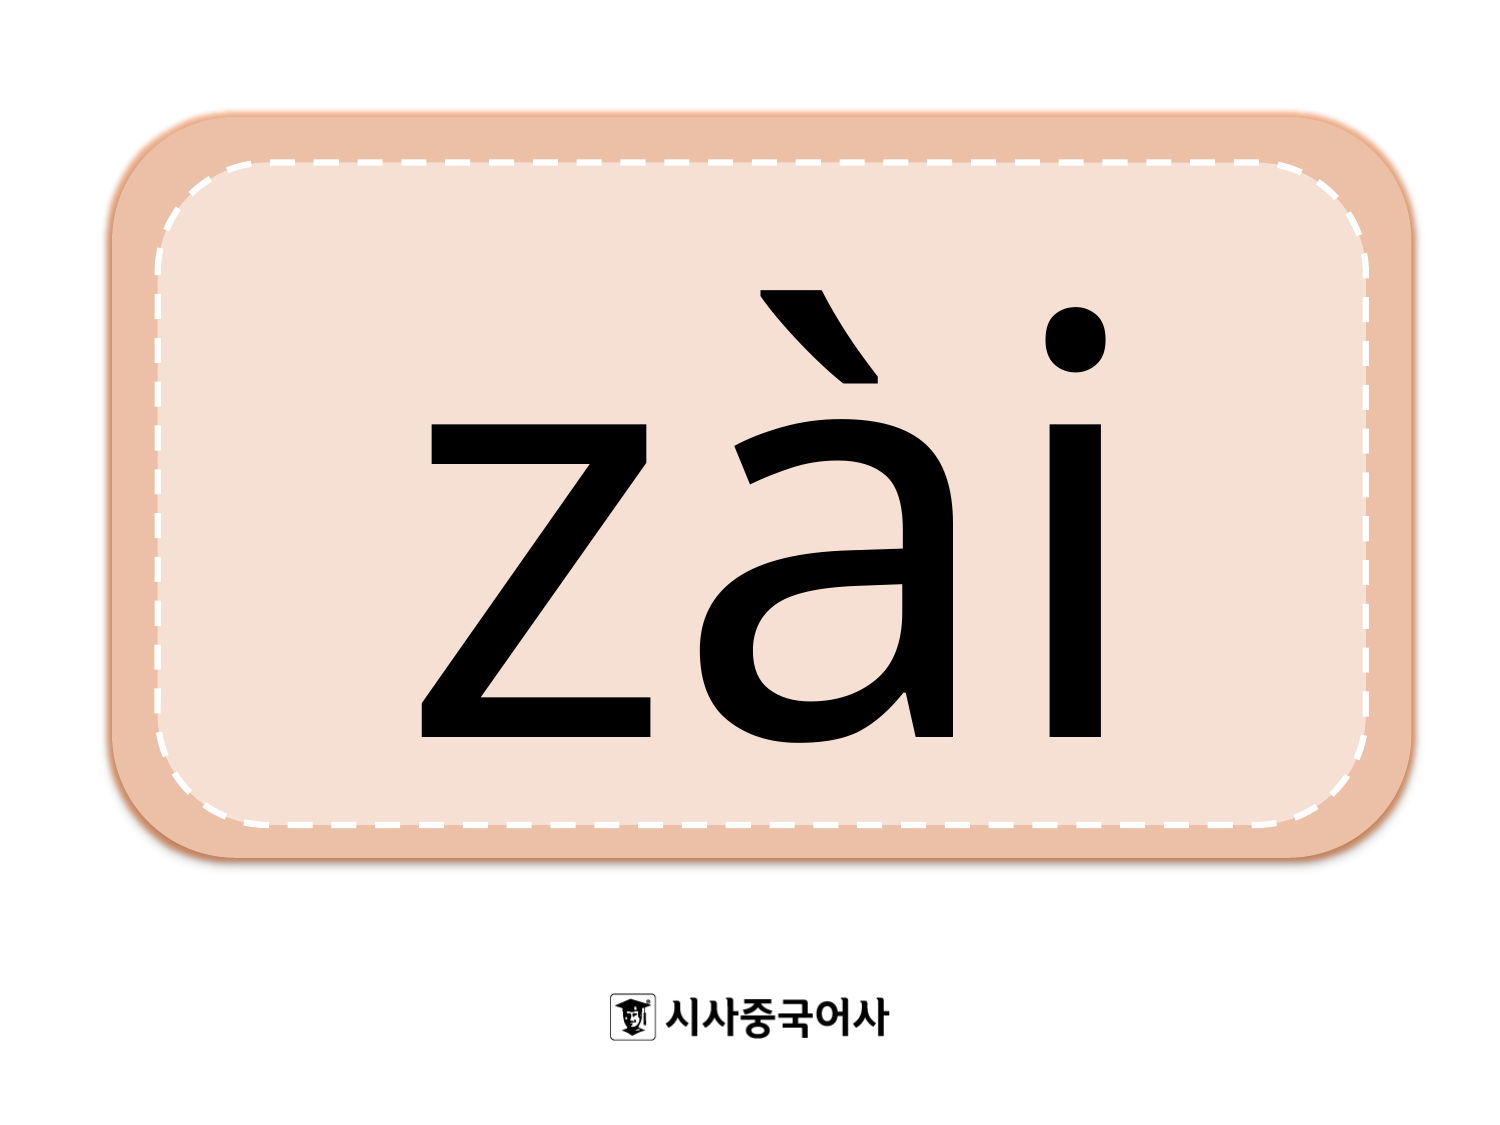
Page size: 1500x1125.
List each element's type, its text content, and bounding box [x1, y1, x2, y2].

text_box zài [171, 172, 1380, 836]
picture [602, 987, 898, 1047]
text_box [162, 160, 1371, 824]
